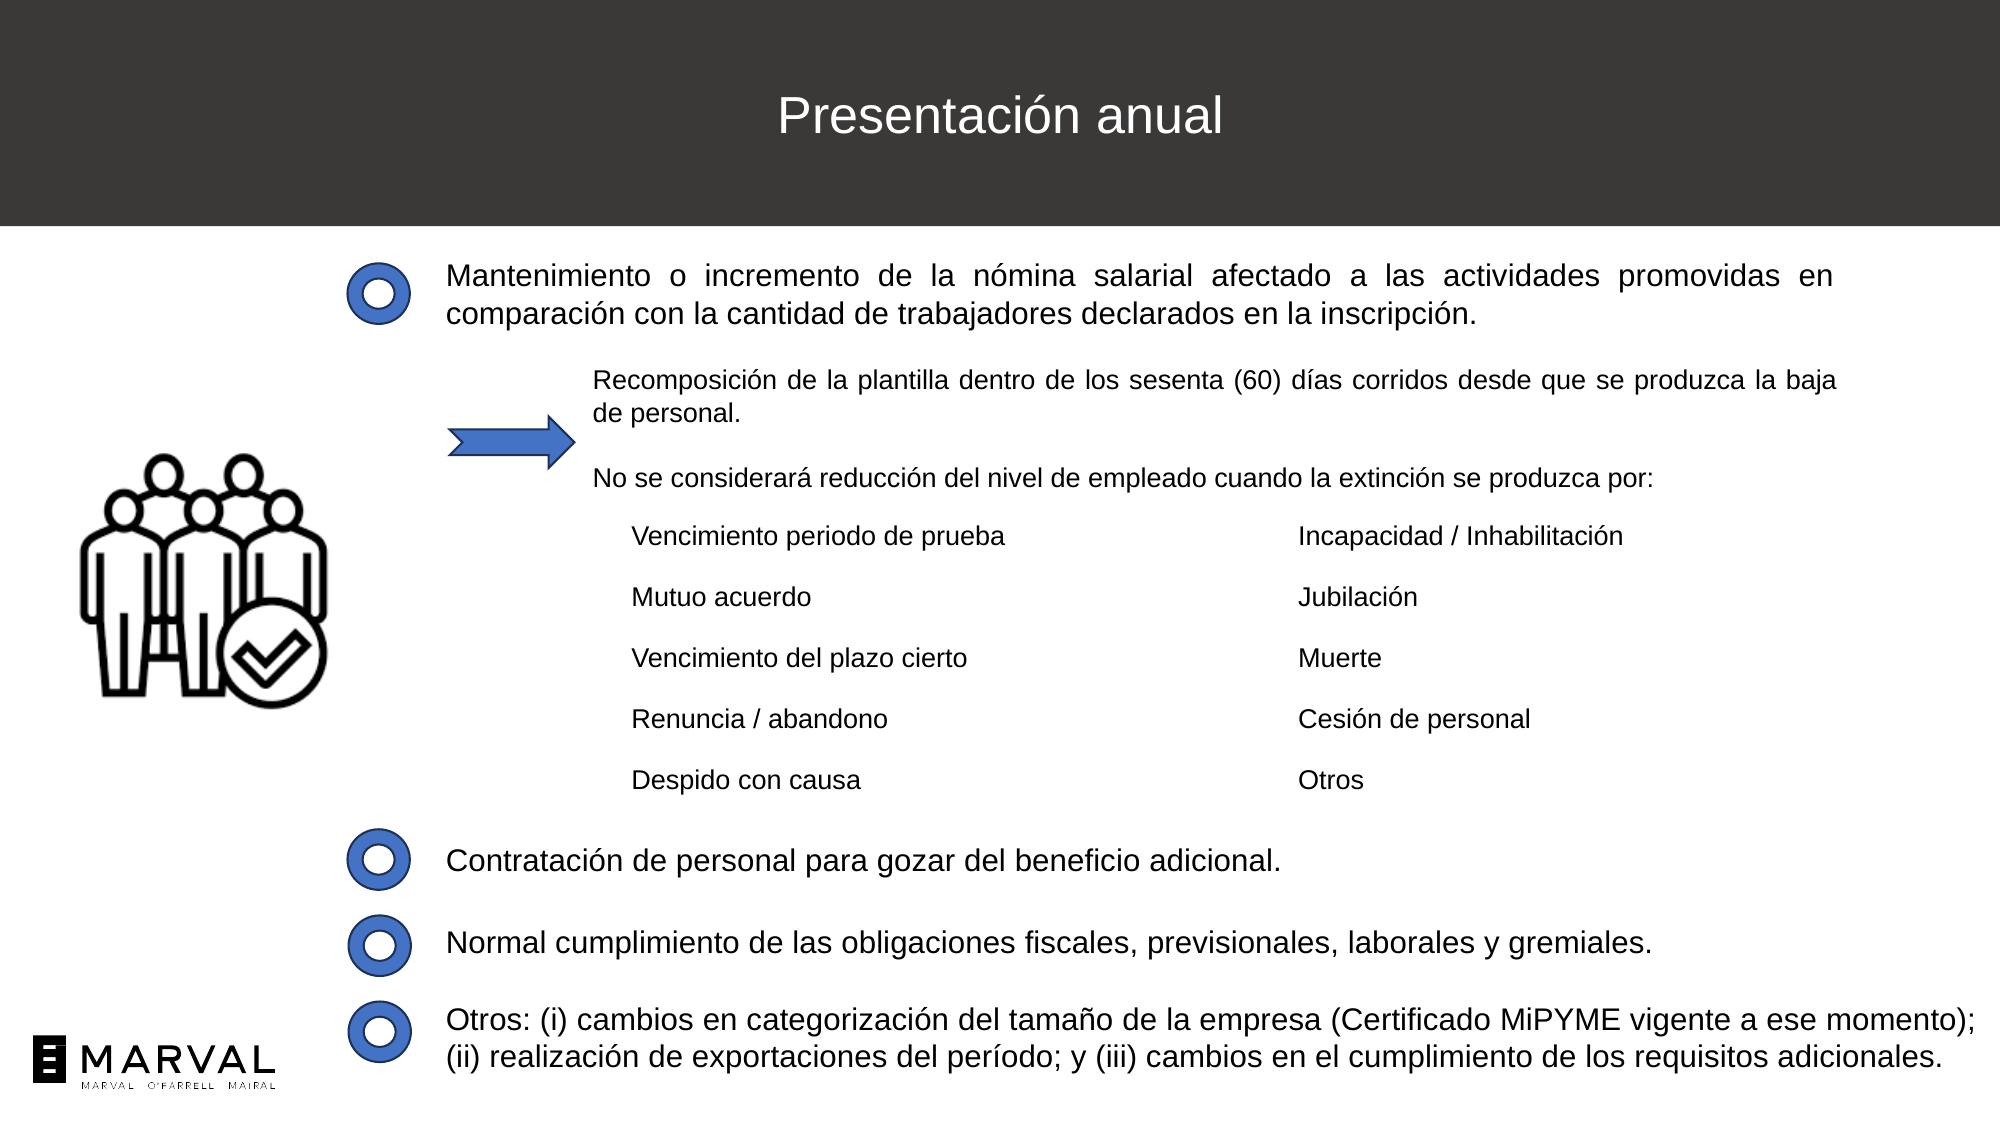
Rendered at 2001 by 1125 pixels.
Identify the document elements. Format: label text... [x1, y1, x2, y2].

text_box Contratación de personal para gozar del beneficio adicional. [431, 833, 1817, 886]
table_cell Mutuo acuerdo [616, 575, 1283, 635]
text_box [447, 414, 576, 471]
text_box Normal cumplimiento de las obligaciones fiscales, previsionales, laborales y gremiales. [431, 915, 1817, 968]
table_cell Muerte [1283, 635, 1950, 696]
table_cell Vencimiento del plazo cierto [616, 635, 1283, 696]
table_cell Despido con causa [616, 757, 1283, 818]
text_box [346, 262, 411, 325]
table_cell Otros [1283, 757, 1950, 818]
table_cell Cesión de personal [1283, 696, 1950, 757]
text_box Otros: (i) cambios en categorización del tamaño de la empresa (Certificado MiPYME vigente a ese momento); (ii) realización de exportaciones del período; y (iii) cambios en el cumplimiento de los requisitos adicionales. [431, 991, 1994, 1125]
text_box Presentación anual [0, 0, 2000, 227]
text_box [347, 1000, 412, 1064]
table_header Vencimiento periodo de prueba [616, 514, 1283, 575]
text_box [33, 1035, 275, 1090]
text_box [347, 914, 412, 978]
table_cell Jubilación [1283, 575, 1950, 635]
table_cell Renuncia / abandono [616, 696, 1283, 757]
table_header Incapacidad / Inhabilitación [1283, 514, 1950, 575]
text_box [346, 828, 411, 891]
text_box Mantenimiento o incremento de la nómina salarial afectado a las actividades promovidas en comparación con la cantidad de trabajadores declarados en la inscripción. Recomposición de la plantilla dentro de los sesenta (60) días corridos desde que se produzca la baja de personal. No se considerará reducción del nivel de empleado cuando la extinción se produzca por: [430, 248, 1851, 613]
picture [28, 405, 380, 758]
